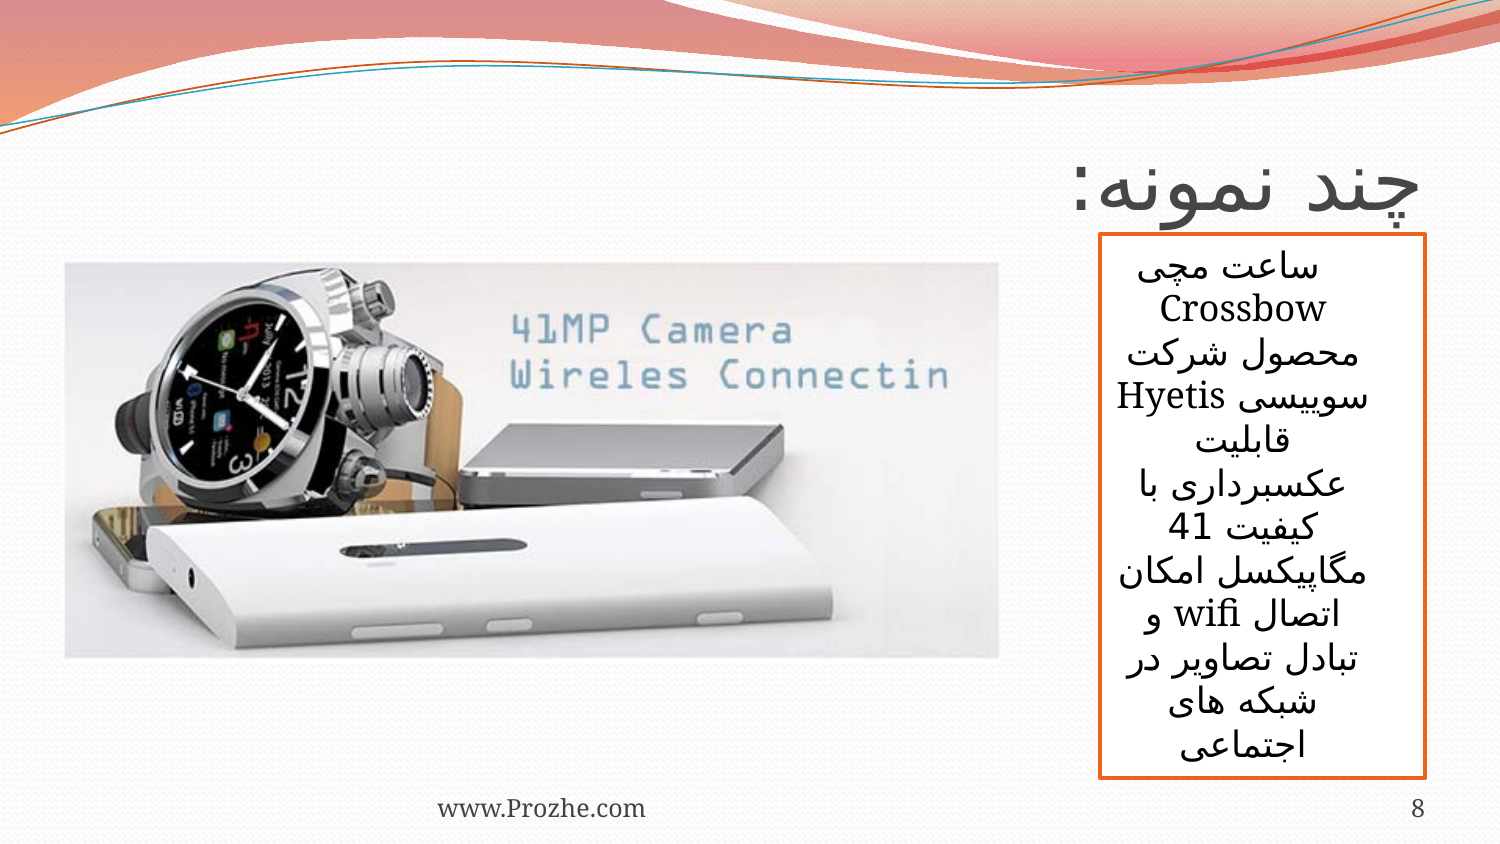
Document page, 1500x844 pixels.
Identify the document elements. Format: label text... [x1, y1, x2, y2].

footer www.Prozhe.com [437, 782, 988, 827]
picture [62, 259, 1000, 664]
list ساعت مچی Crossbow محصول شرکت سوییسی Hyetis قابلیت عکسبرداری با کیفیت 41 مگاپیکسل امکان اتصال wifi و تبادل تصاویر در شبکه های اجتماعی [1098, 232, 1427, 780]
title چند نمونه: [75, 86, 1425, 228]
slide_number 8 [1299, 782, 1425, 827]
